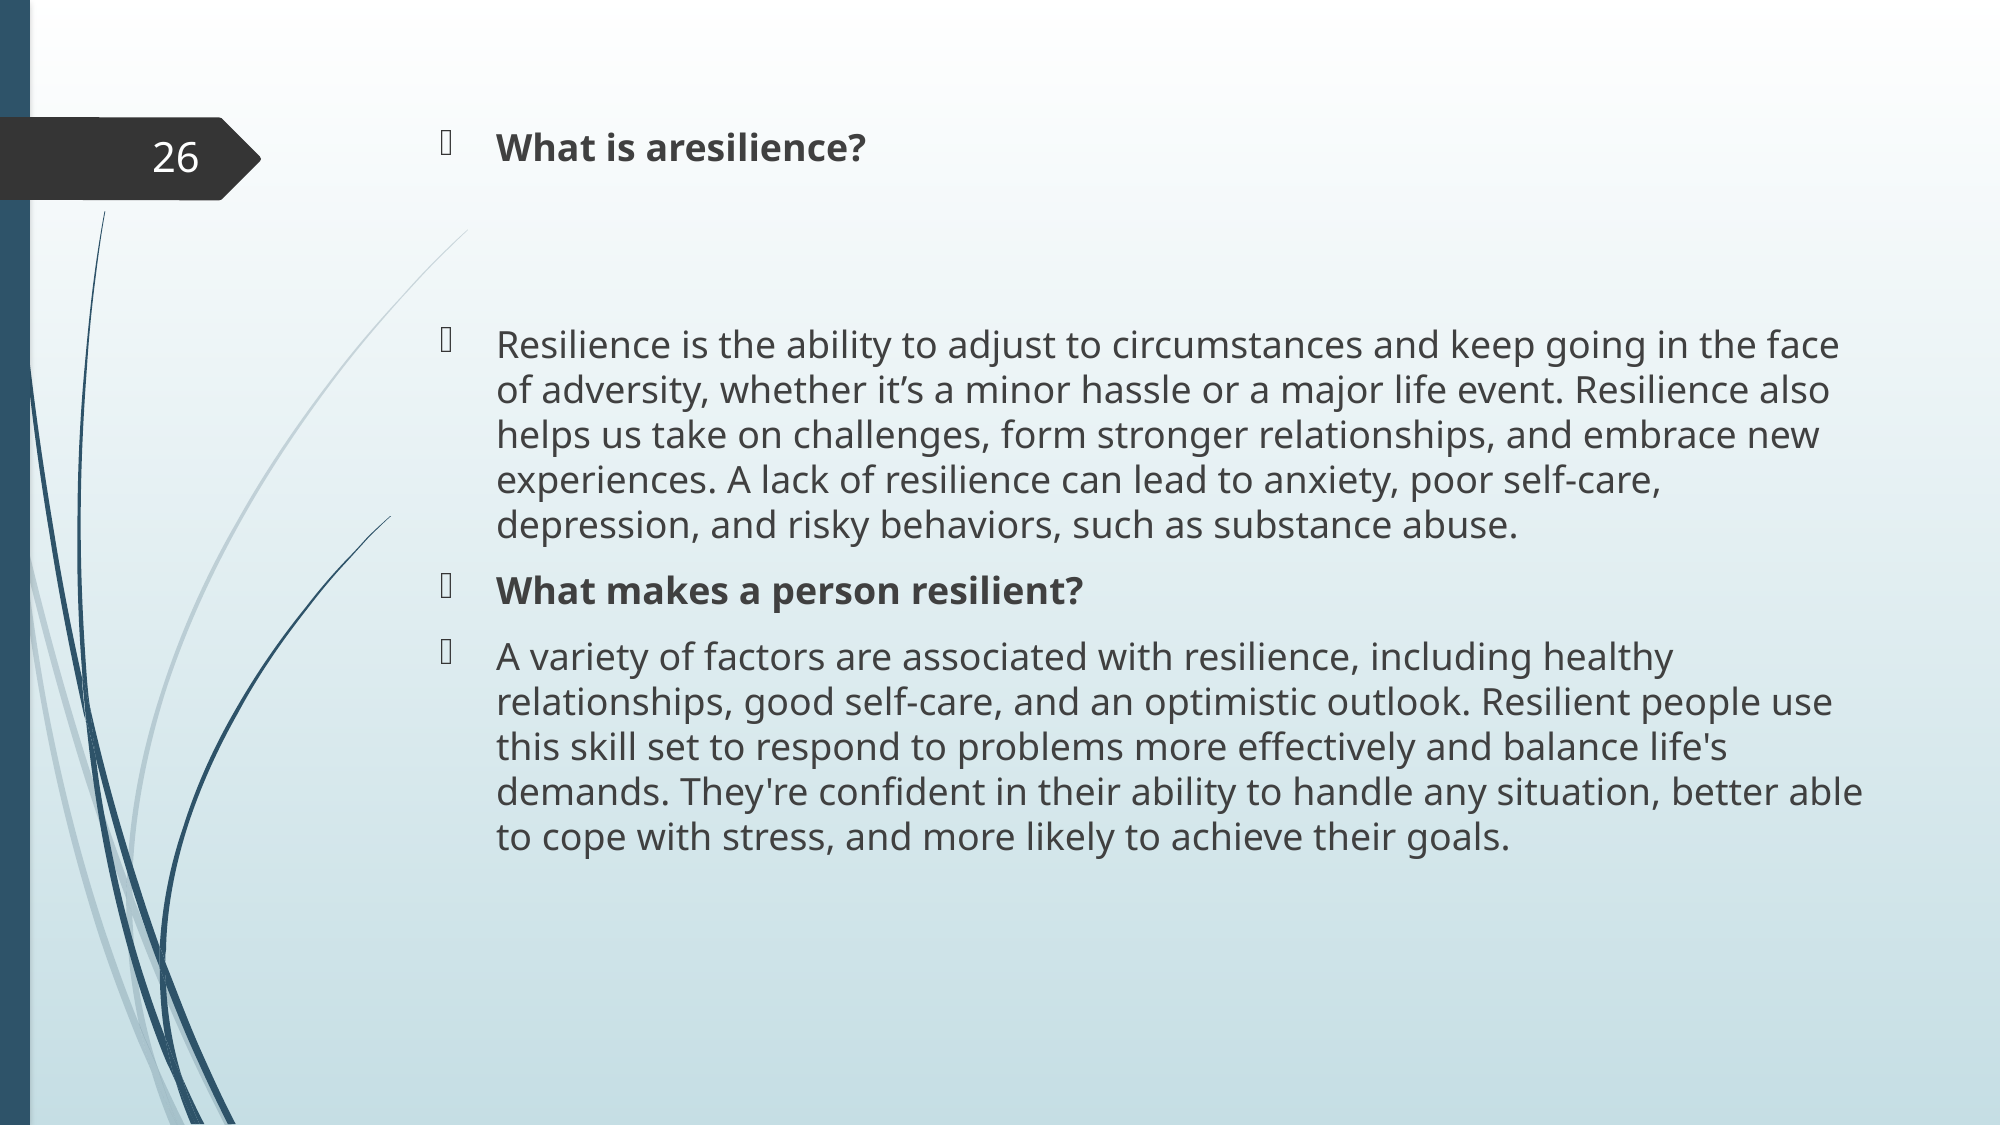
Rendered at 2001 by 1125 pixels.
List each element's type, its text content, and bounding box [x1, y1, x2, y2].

list What is aresilience? Resilience is the ability to adjust to circumstances and keep going in the face of adversity, whether it’s a minor hassle or a major life event. Resilience also helps us take on challenges, form stronger relationships, and embrace new experiences. A lack of resilience can lead to anxiety, poor self-care, depression, and risky behaviors, such as substance abuse. What makes a person resilient? A variety of factors are associated with resilience, including healthy relationships, good self-care, and an optimistic outlook. Resilient people use this skill set to respond to problems more effectively and balance life's demands. They're confident in their ability to handle any situation, better able to cope with stress, and more likely to achieve their goals. [424, 116, 1888, 970]
slide_number 26 [87, 129, 216, 190]
